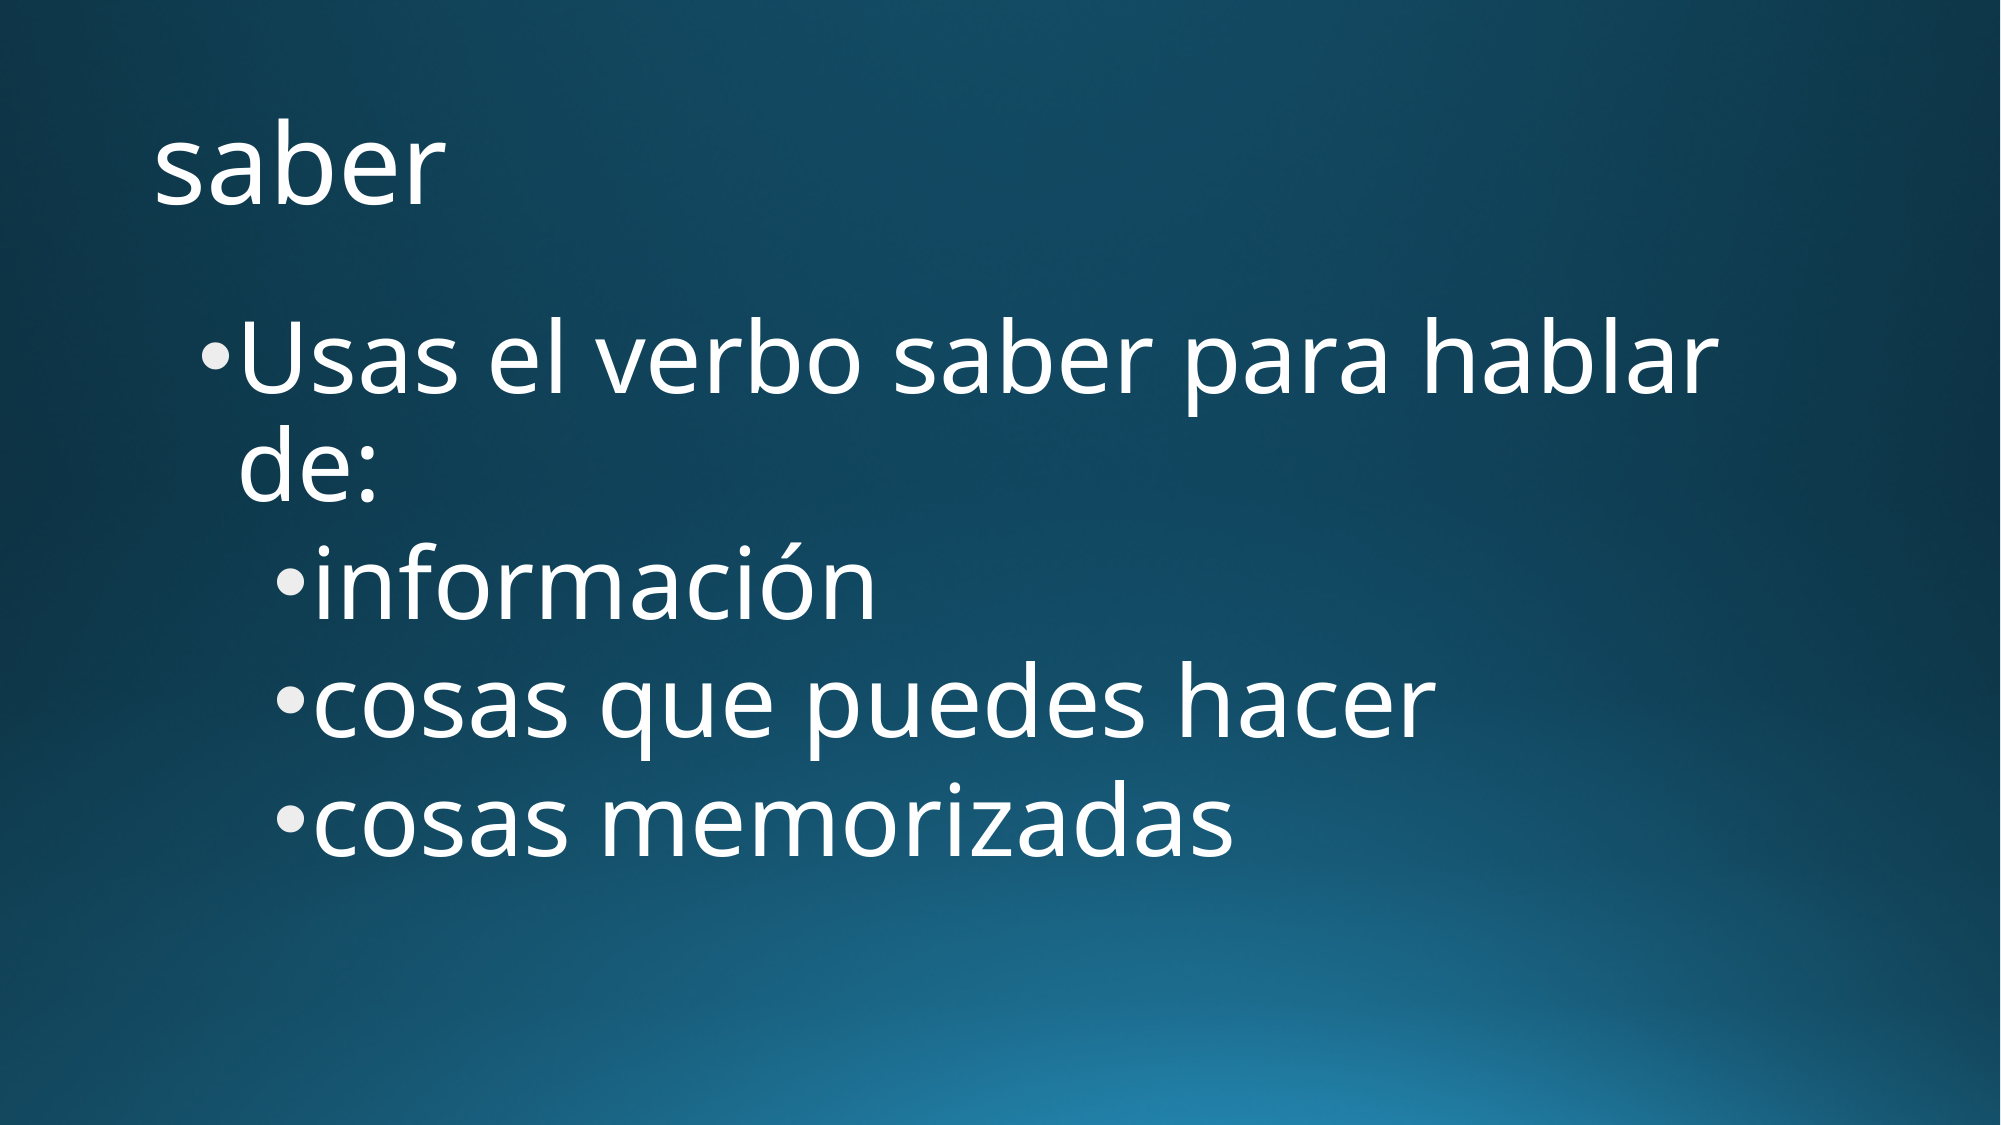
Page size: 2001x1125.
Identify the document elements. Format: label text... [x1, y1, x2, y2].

title saber [137, 59, 1863, 278]
picture [0, 0, 2001, 1125]
list Usas el verbo saber para hablar de: información cosas que puedes hacer cosas memorizadas [183, 299, 1863, 1014]
